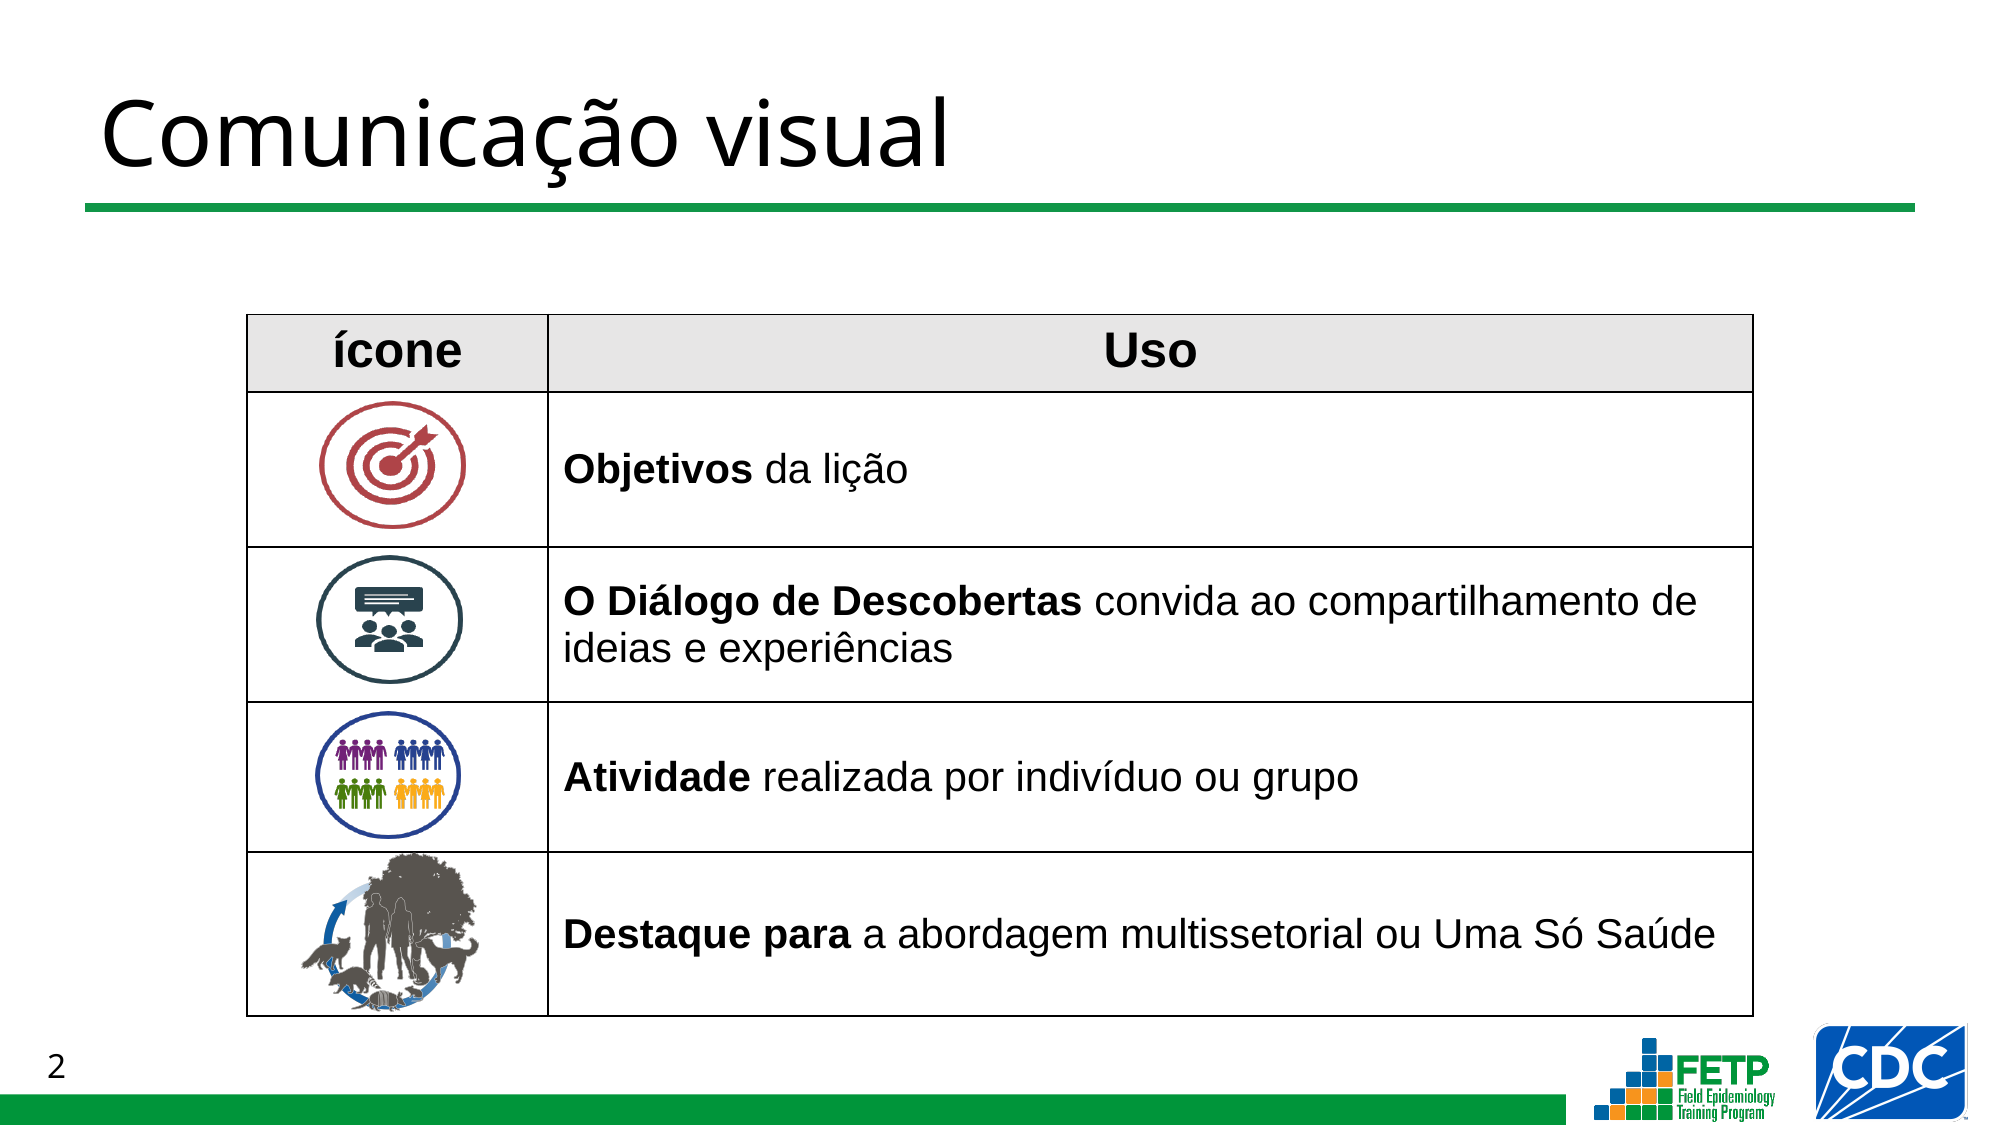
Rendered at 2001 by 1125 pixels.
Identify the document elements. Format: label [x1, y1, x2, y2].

picture [1594, 1038, 1775, 1122]
picture [315, 711, 461, 839]
picture [295, 851, 480, 1039]
picture [316, 555, 463, 684]
picture [319, 401, 466, 529]
picture [1813, 1023, 1968, 1122]
